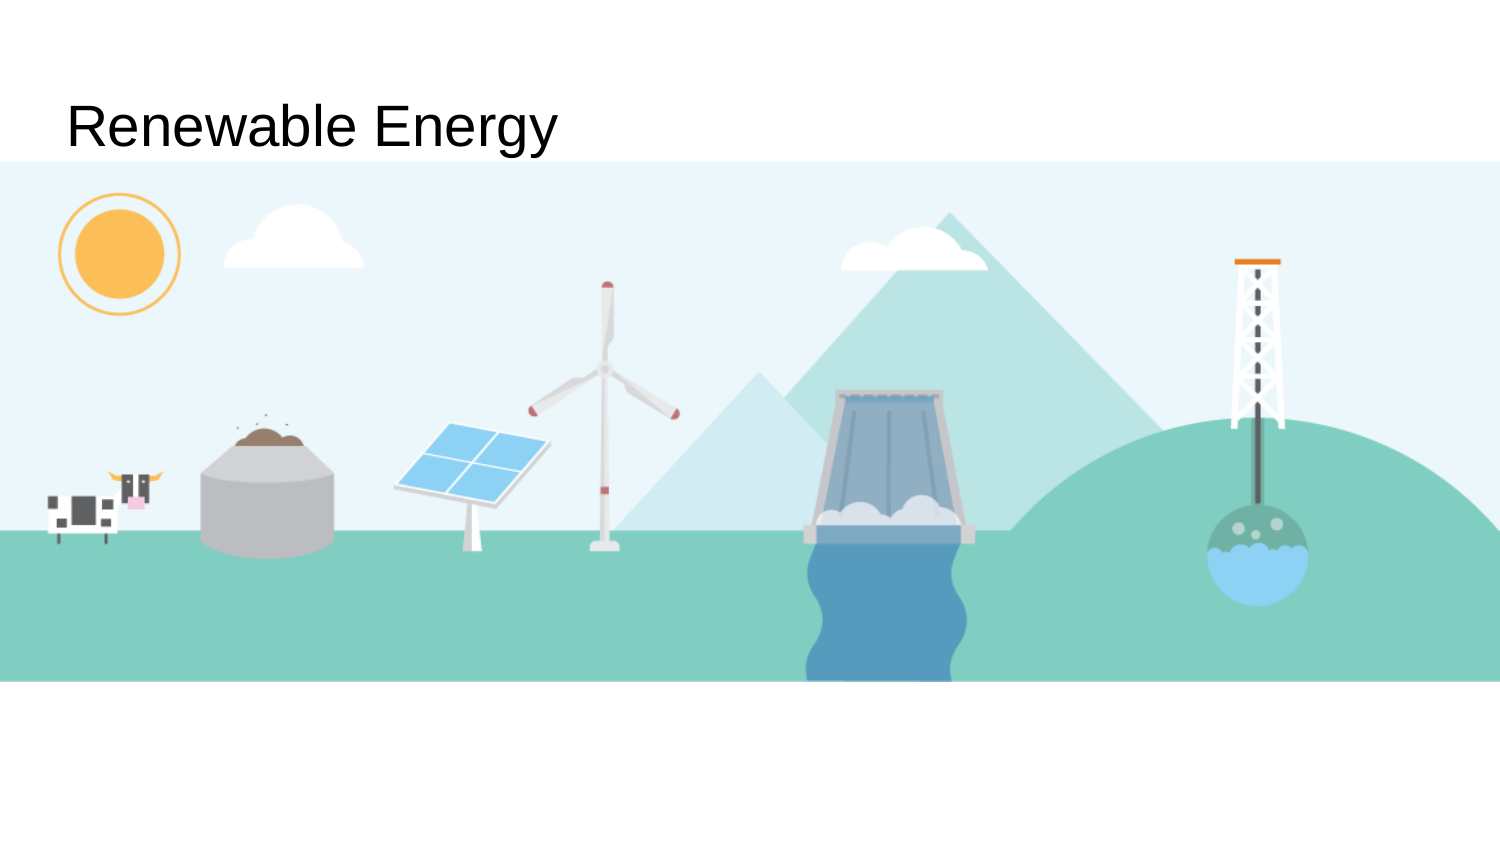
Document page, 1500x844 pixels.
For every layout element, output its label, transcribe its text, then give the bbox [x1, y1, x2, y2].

picture [0, 161, 1500, 682]
title Renewable Energy [51, 72, 1449, 160]
